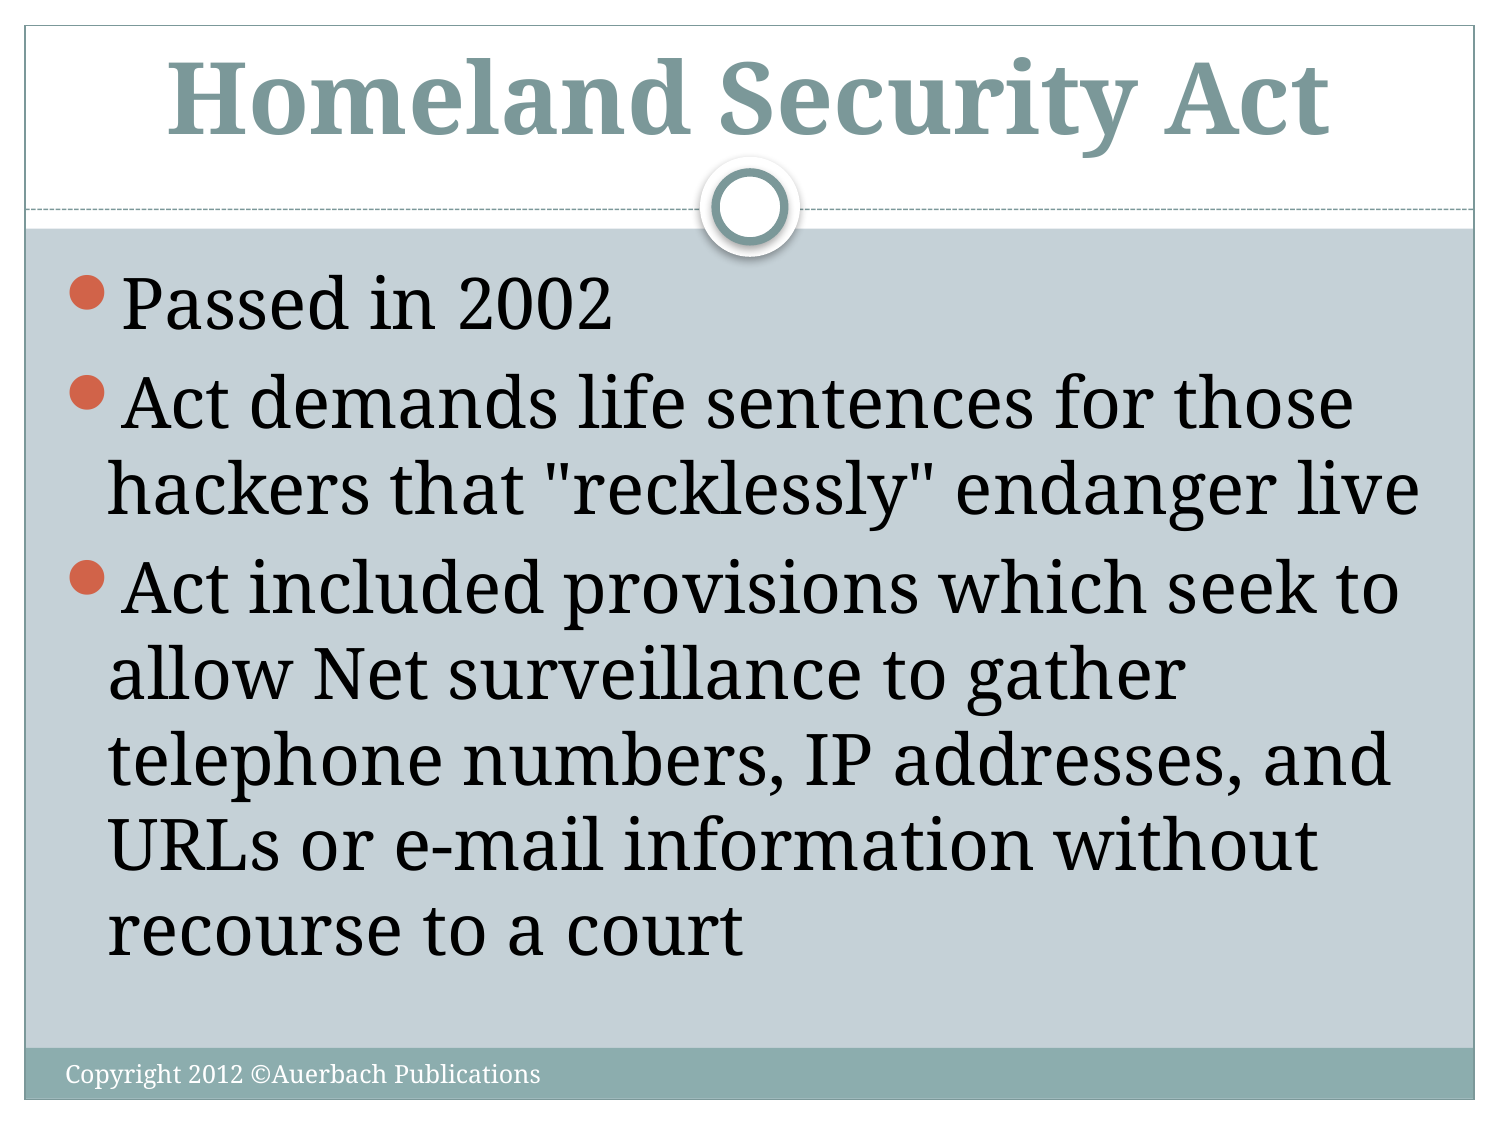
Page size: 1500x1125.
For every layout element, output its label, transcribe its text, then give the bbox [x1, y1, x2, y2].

list Passed in 2002 Act demands life sentences for those hackers that "recklessly" endanger live Act included provisions which seek to allow Net surveillance to gather telephone numbers, IP addresses, and URLs or e-mail information without recourse to a court [49, 250, 1445, 1001]
title Homeland Security Act [49, 37, 1450, 163]
footer Copyright 2012 ©Auerbach Publications [50, 1051, 638, 1112]
